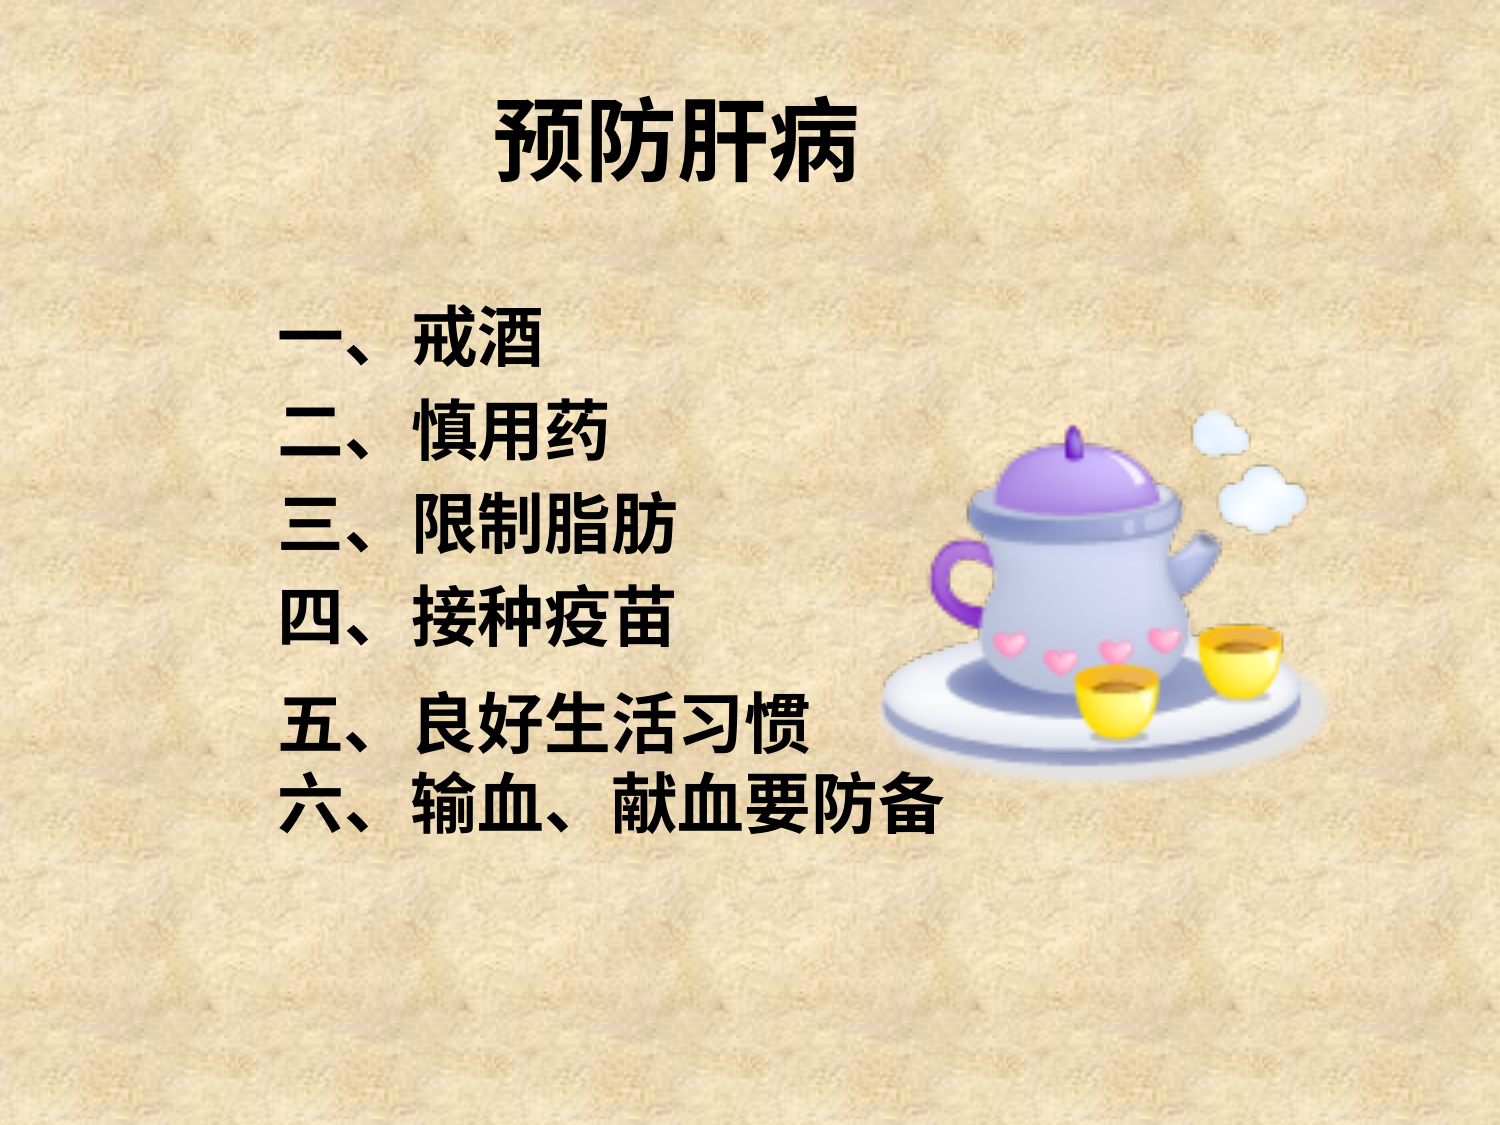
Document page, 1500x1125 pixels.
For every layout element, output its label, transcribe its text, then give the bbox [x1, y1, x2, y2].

list 一、戒酒 二、慎用药 三、限制脂肪 四、接种疫苗 六、输血、献血要防备 [262, 287, 1063, 674]
text_box 五、良好生活习惯 [262, 674, 869, 770]
picture [0, 0, 1500, 1125]
title 预防肝病 [437, 62, 938, 213]
list 一、戒酒 二、慎用药 三、限制脂肪 四、接种疫苗 六、输血、献血要防备 [262, 770, 1063, 1001]
